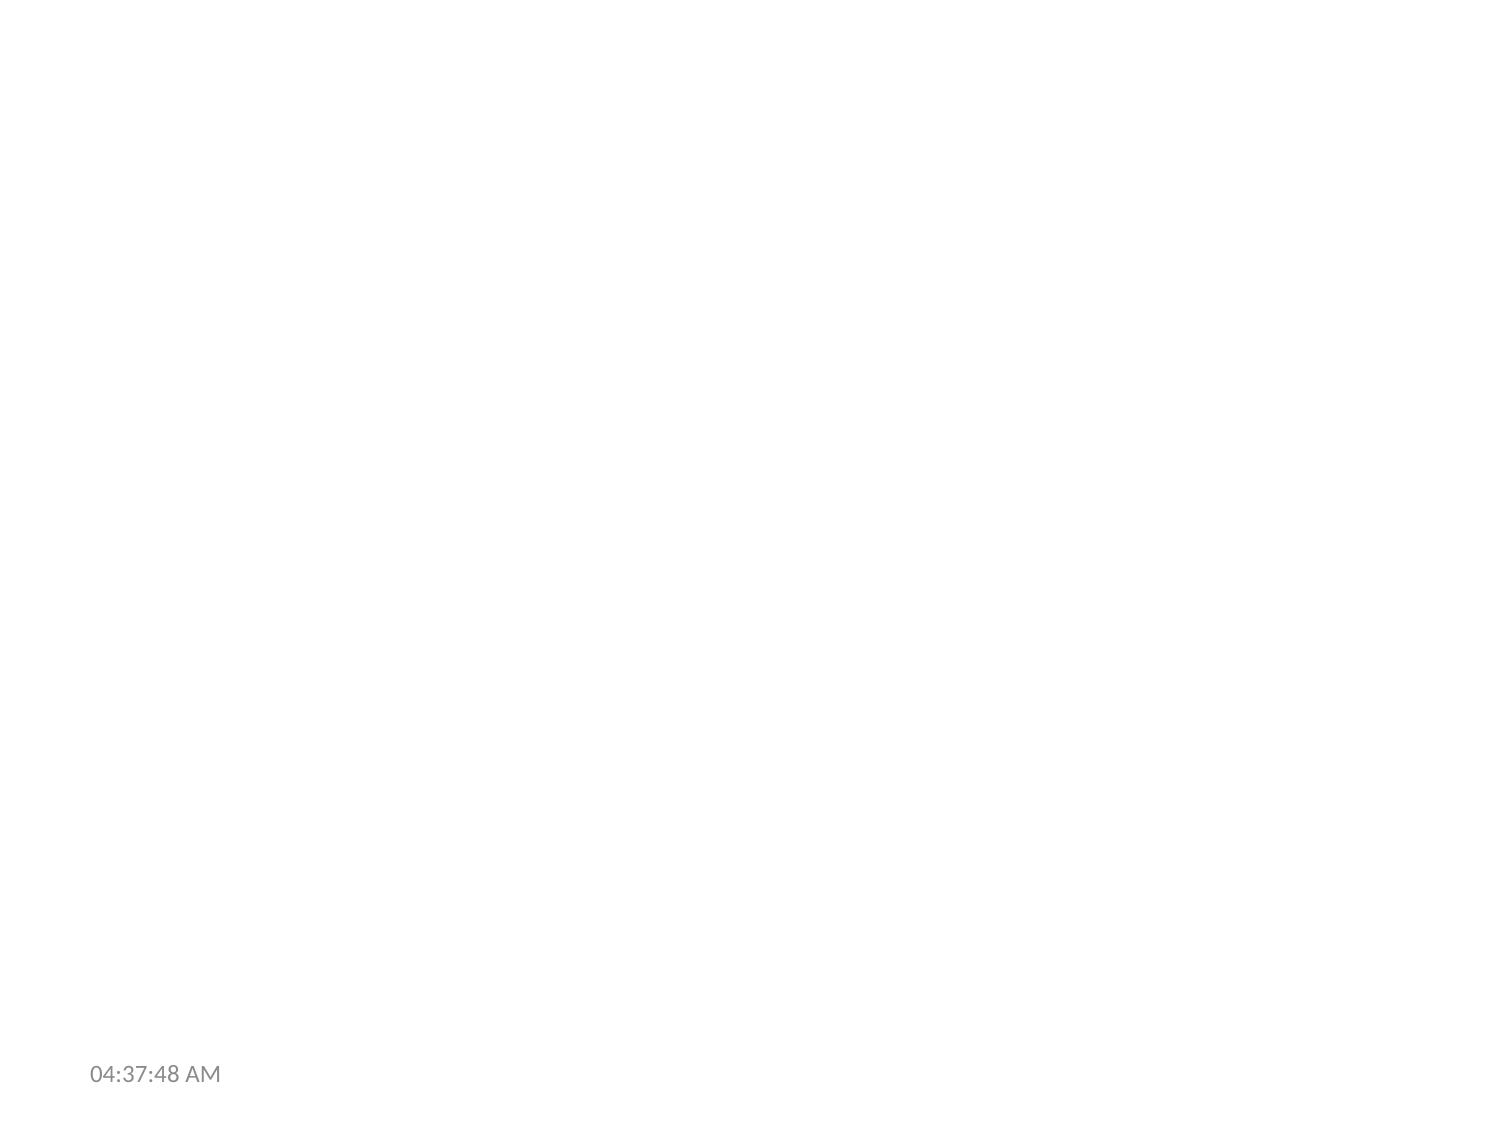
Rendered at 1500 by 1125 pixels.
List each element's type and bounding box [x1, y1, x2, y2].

slide_number [75, 1042, 425, 1103]
